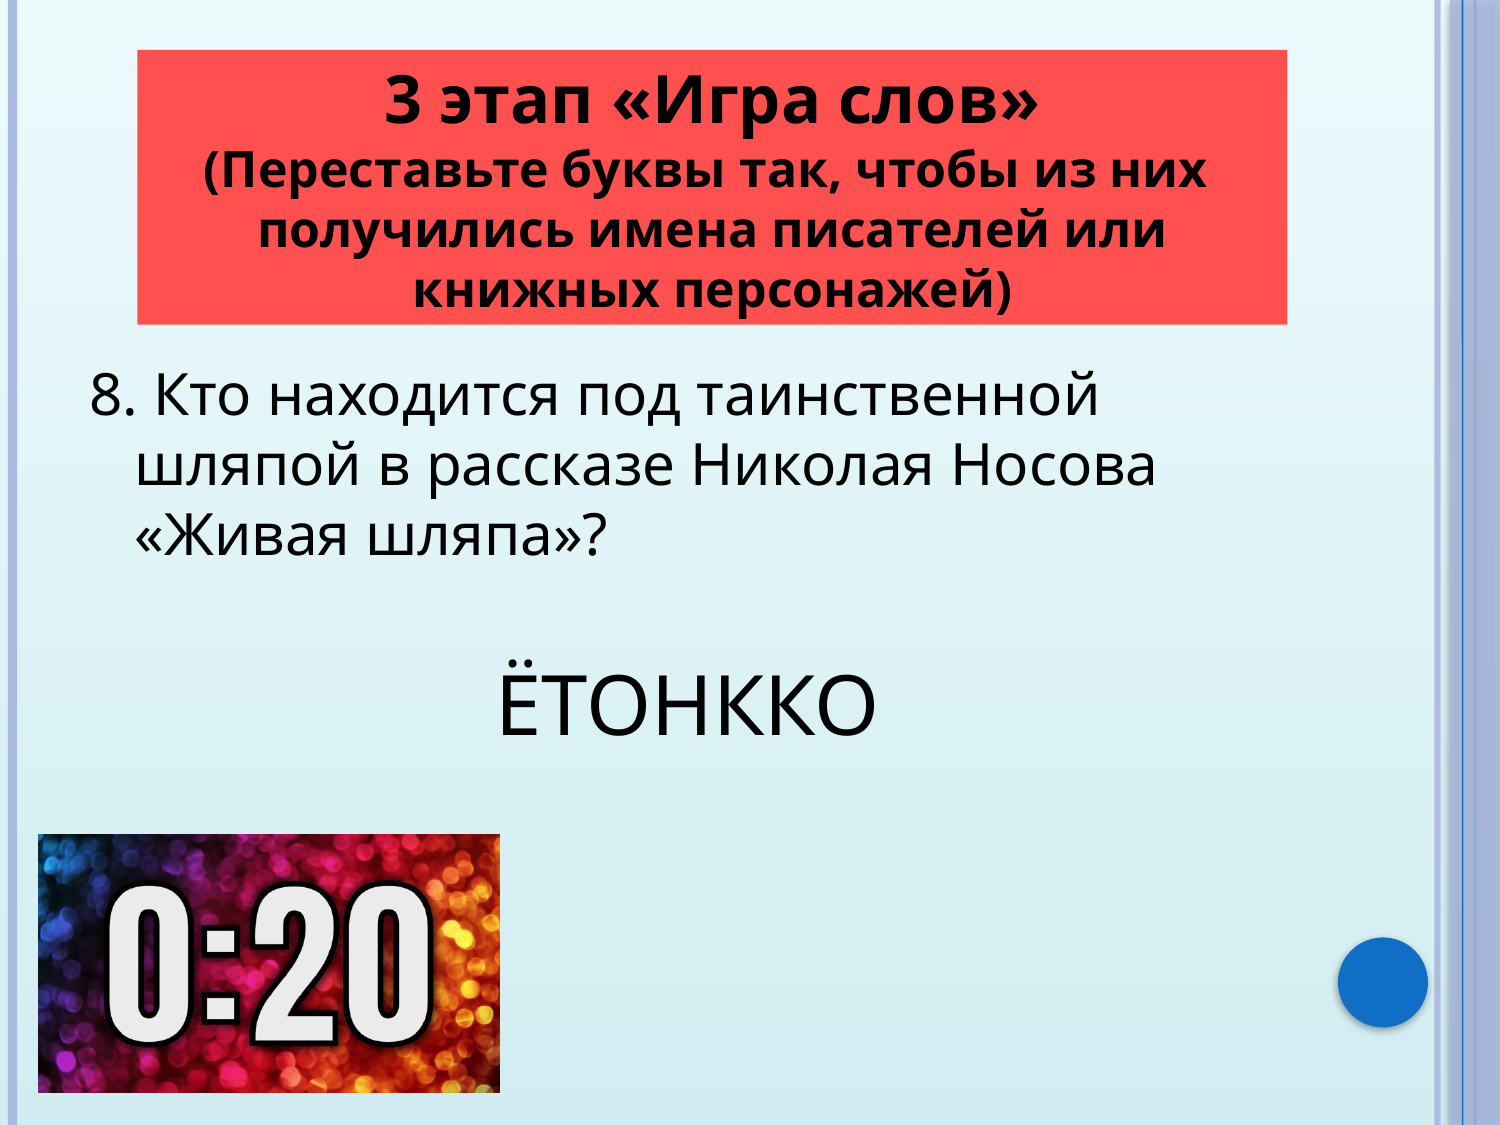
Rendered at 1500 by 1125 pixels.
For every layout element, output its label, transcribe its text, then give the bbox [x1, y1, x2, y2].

list 8. Кто находится под таинственной шляпой в рассказе Николая Носова «Живая шляпа»? ЁТОНККО [75, 350, 1300, 838]
text_box 3 этап «Игра слов» (Переставьте буквы так, чтобы из них получились имена писателей или книжных персонажей) [137, 49, 1288, 325]
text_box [36, 833, 501, 1095]
